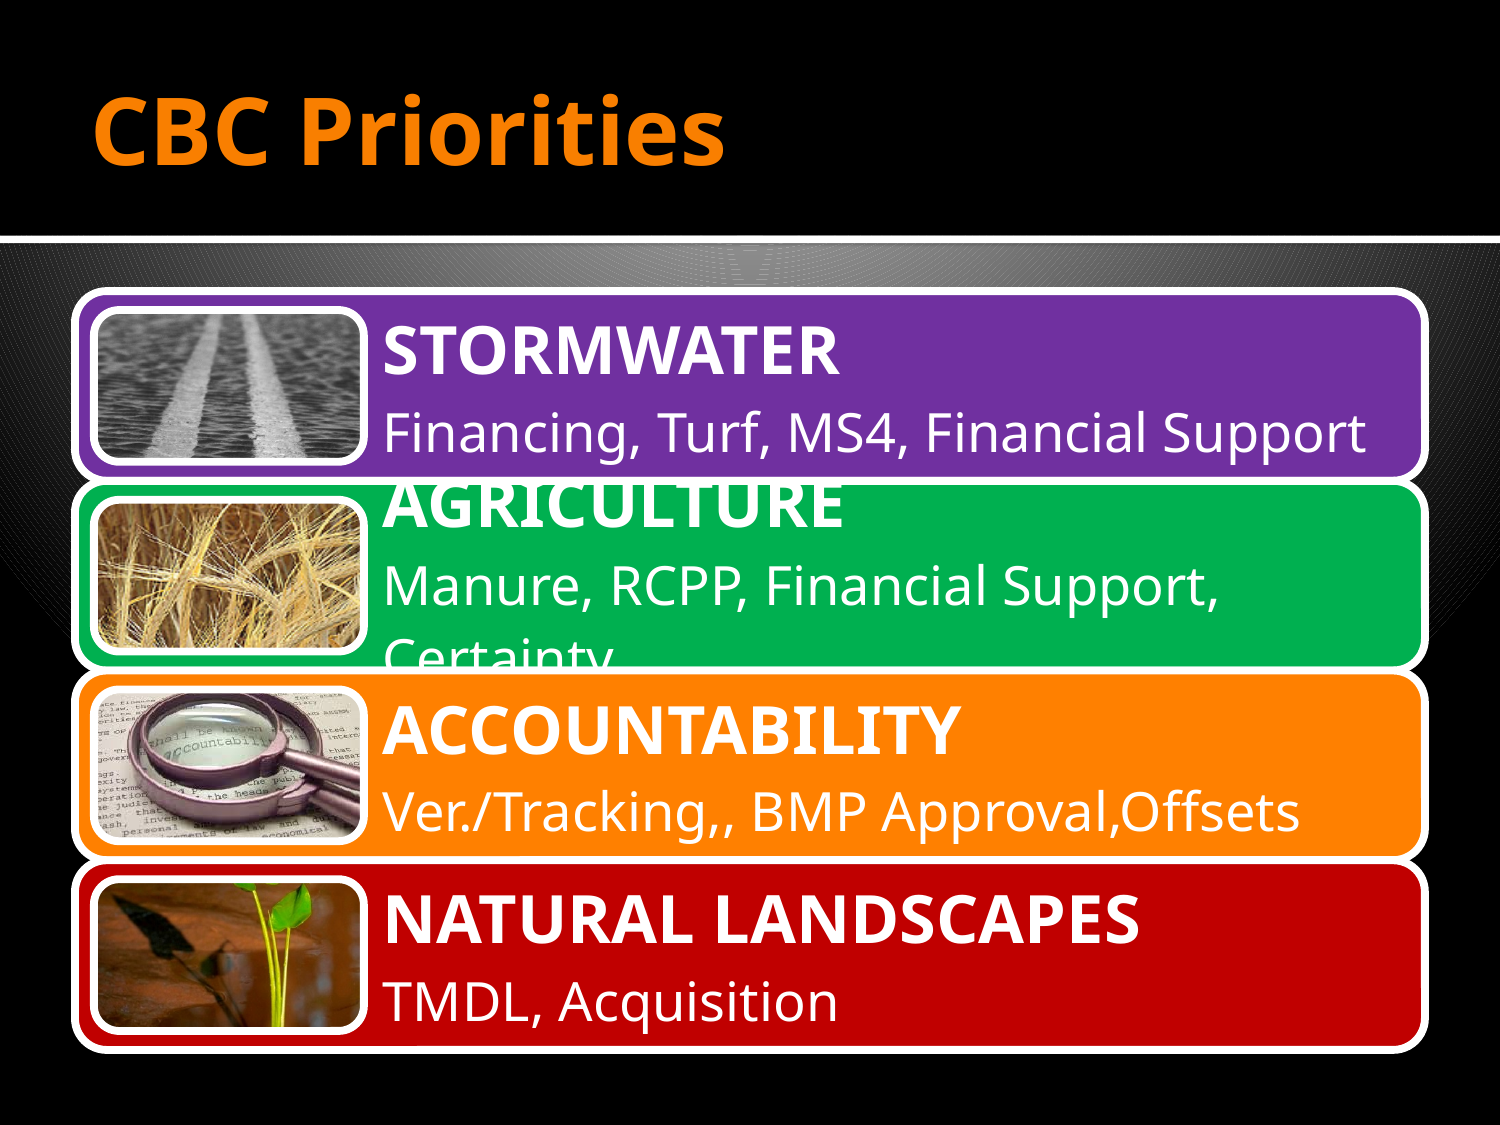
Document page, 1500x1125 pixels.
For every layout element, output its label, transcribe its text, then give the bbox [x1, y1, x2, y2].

title CBC Priorities [75, 25, 1425, 231]
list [74, 291, 1425, 1050]
